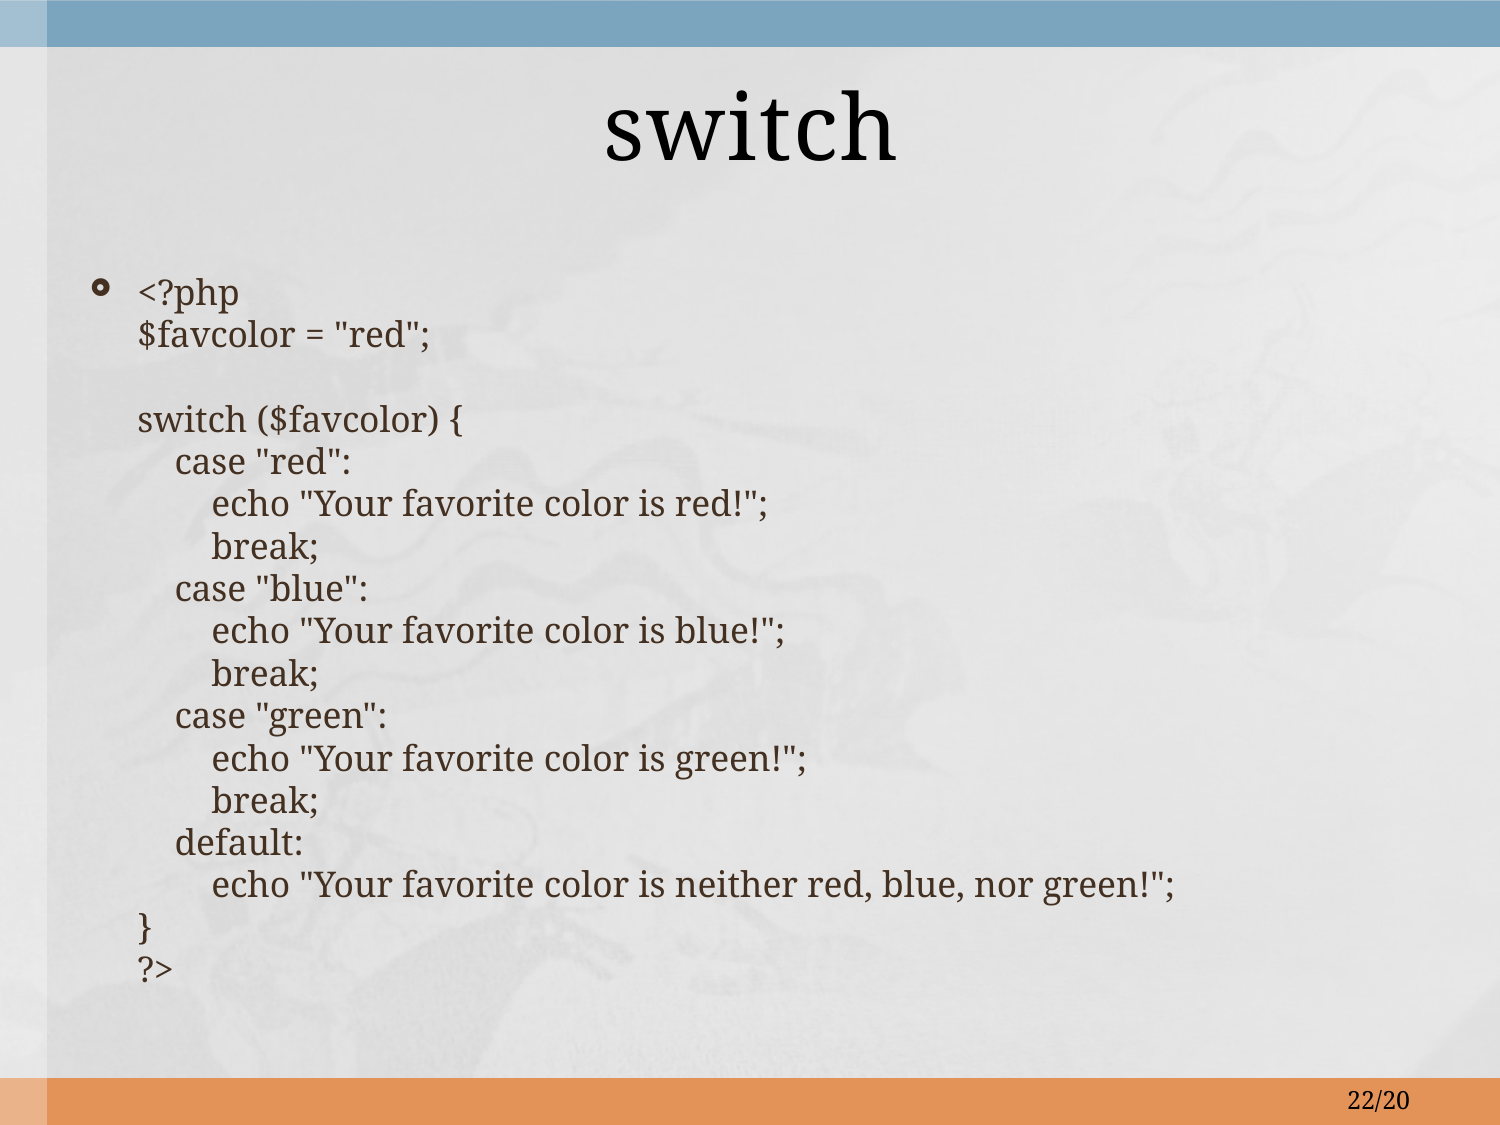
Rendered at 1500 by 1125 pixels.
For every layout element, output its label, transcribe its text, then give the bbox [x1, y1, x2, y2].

title switch [49, 46, 1454, 202]
slide_number 22/20 [1074, 1078, 1425, 1125]
list <?php $favcolor = "red"; switch ($favcolor) { case "red": echo "Your favorite color is red!"; break; case "blue": echo "Your favorite color is blue!"; break; case "green": echo "Your favorite color is green!"; break; default: echo "Your favorite color is neither red, blue, nor green!"; } ?> [75, 262, 1425, 1005]
